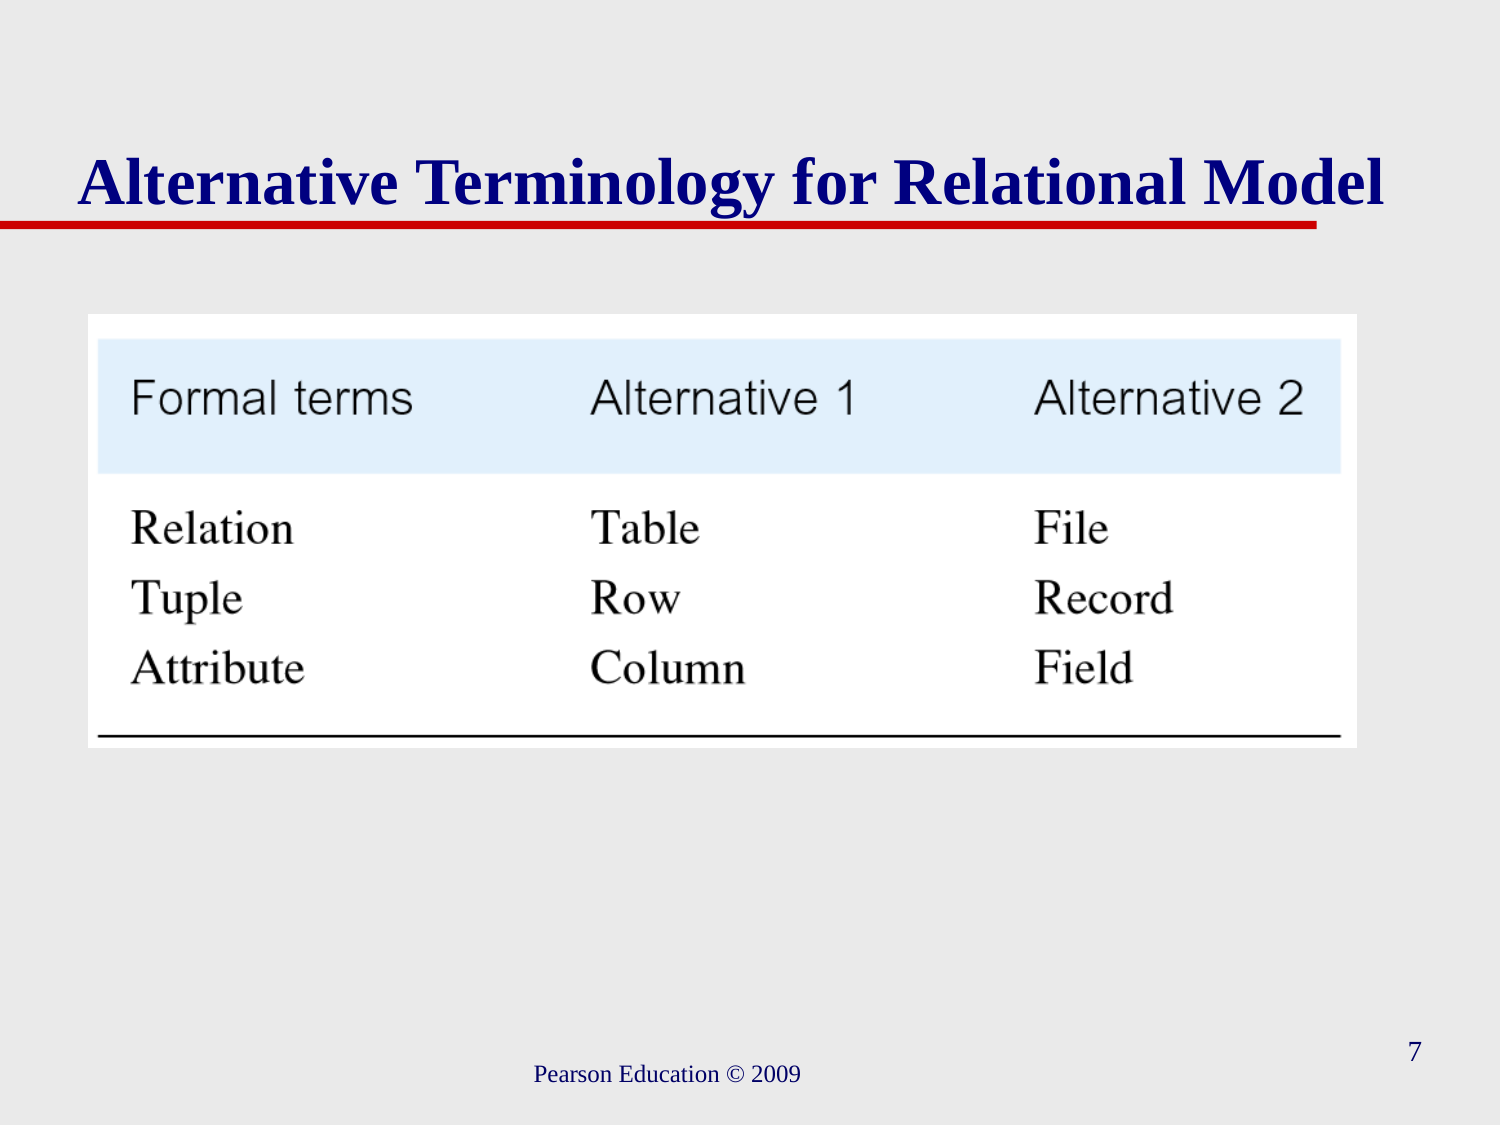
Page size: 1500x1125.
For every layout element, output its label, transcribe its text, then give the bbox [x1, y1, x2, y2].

text_box [0, 274, 1268, 950]
title Alternative Terminology for Relational Model [62, 43, 1424, 226]
slide_number 7 [1125, 1012, 1438, 1088]
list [88, 314, 1357, 748]
text_box Pearson Education © 2009 [512, 1050, 1038, 1095]
